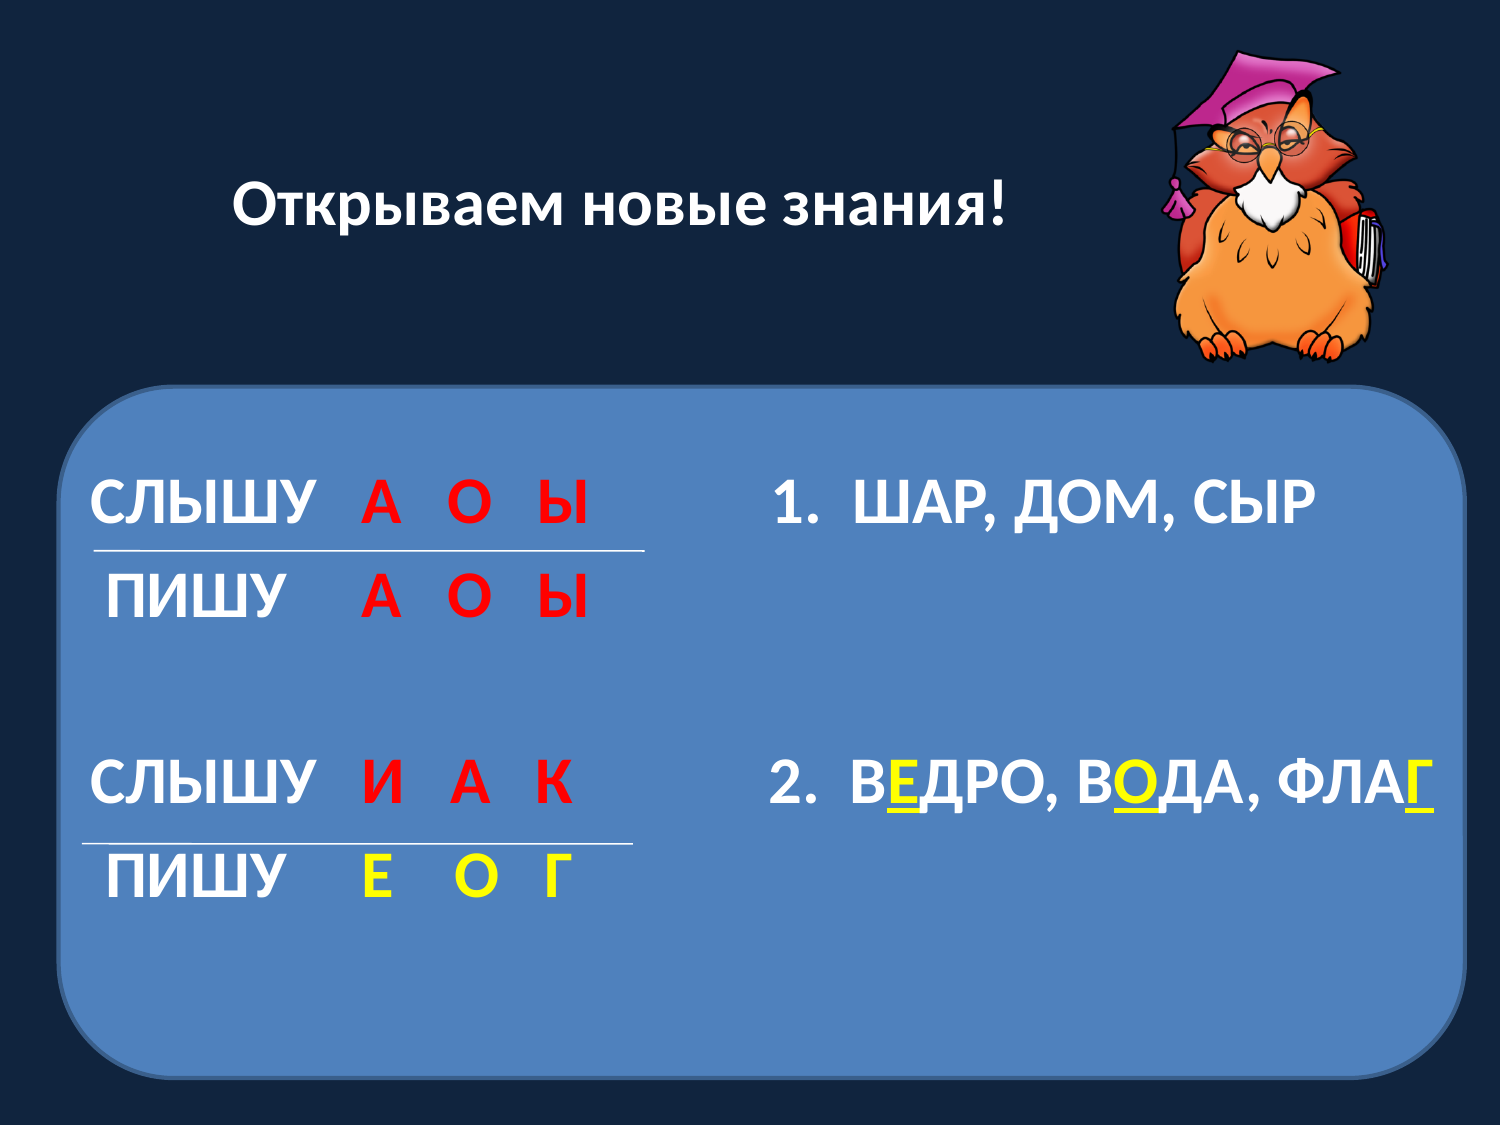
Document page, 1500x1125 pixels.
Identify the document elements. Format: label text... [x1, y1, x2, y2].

text_box [56, 438, 1460, 1081]
list СЛЫШУ А О Ы 1. ШАР, ДОМ, СЫР ПИШУ А О Ы СЛЫШУ И А К 2. ВЕДРО, ВОДА, ФЛАГ ПИШУ Е О Г [75, 262, 1465, 1005]
picture [1148, 46, 1403, 365]
title Открываем новые знания! [117, 105, 1125, 262]
